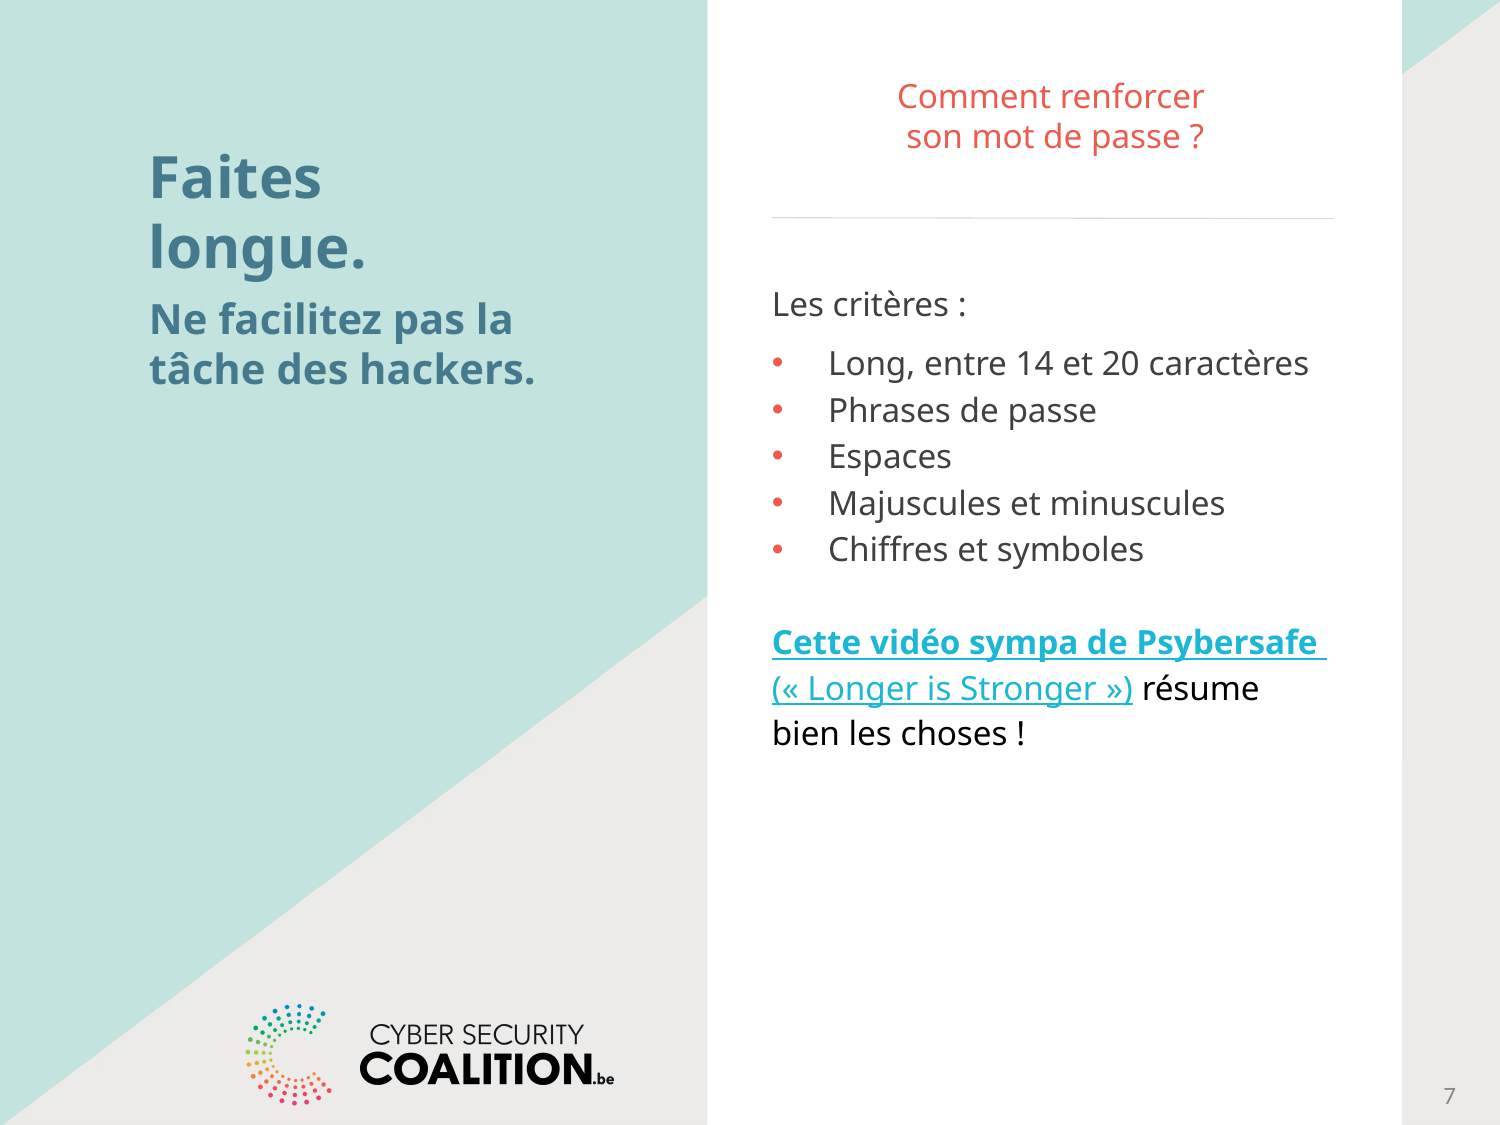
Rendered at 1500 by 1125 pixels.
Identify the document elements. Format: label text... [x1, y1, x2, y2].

list Les critères : Long, entre 14 et 20 caractères Phrases de passe Espaces Majuscules et minuscules Chiffres et symboles Cette vidéo sympa de Psybersafe (« Longer is Stronger ») résume bien les choses ! [756, 275, 1349, 1018]
picture [0, 0, 1500, 1125]
text_box Faites longue. Ne facilitez pas la tâche des hackers. [134, 133, 566, 401]
slide_number 7 [1400, 1063, 1500, 1125]
title Comment renforcer son mot de passe ? [750, 67, 1362, 163]
